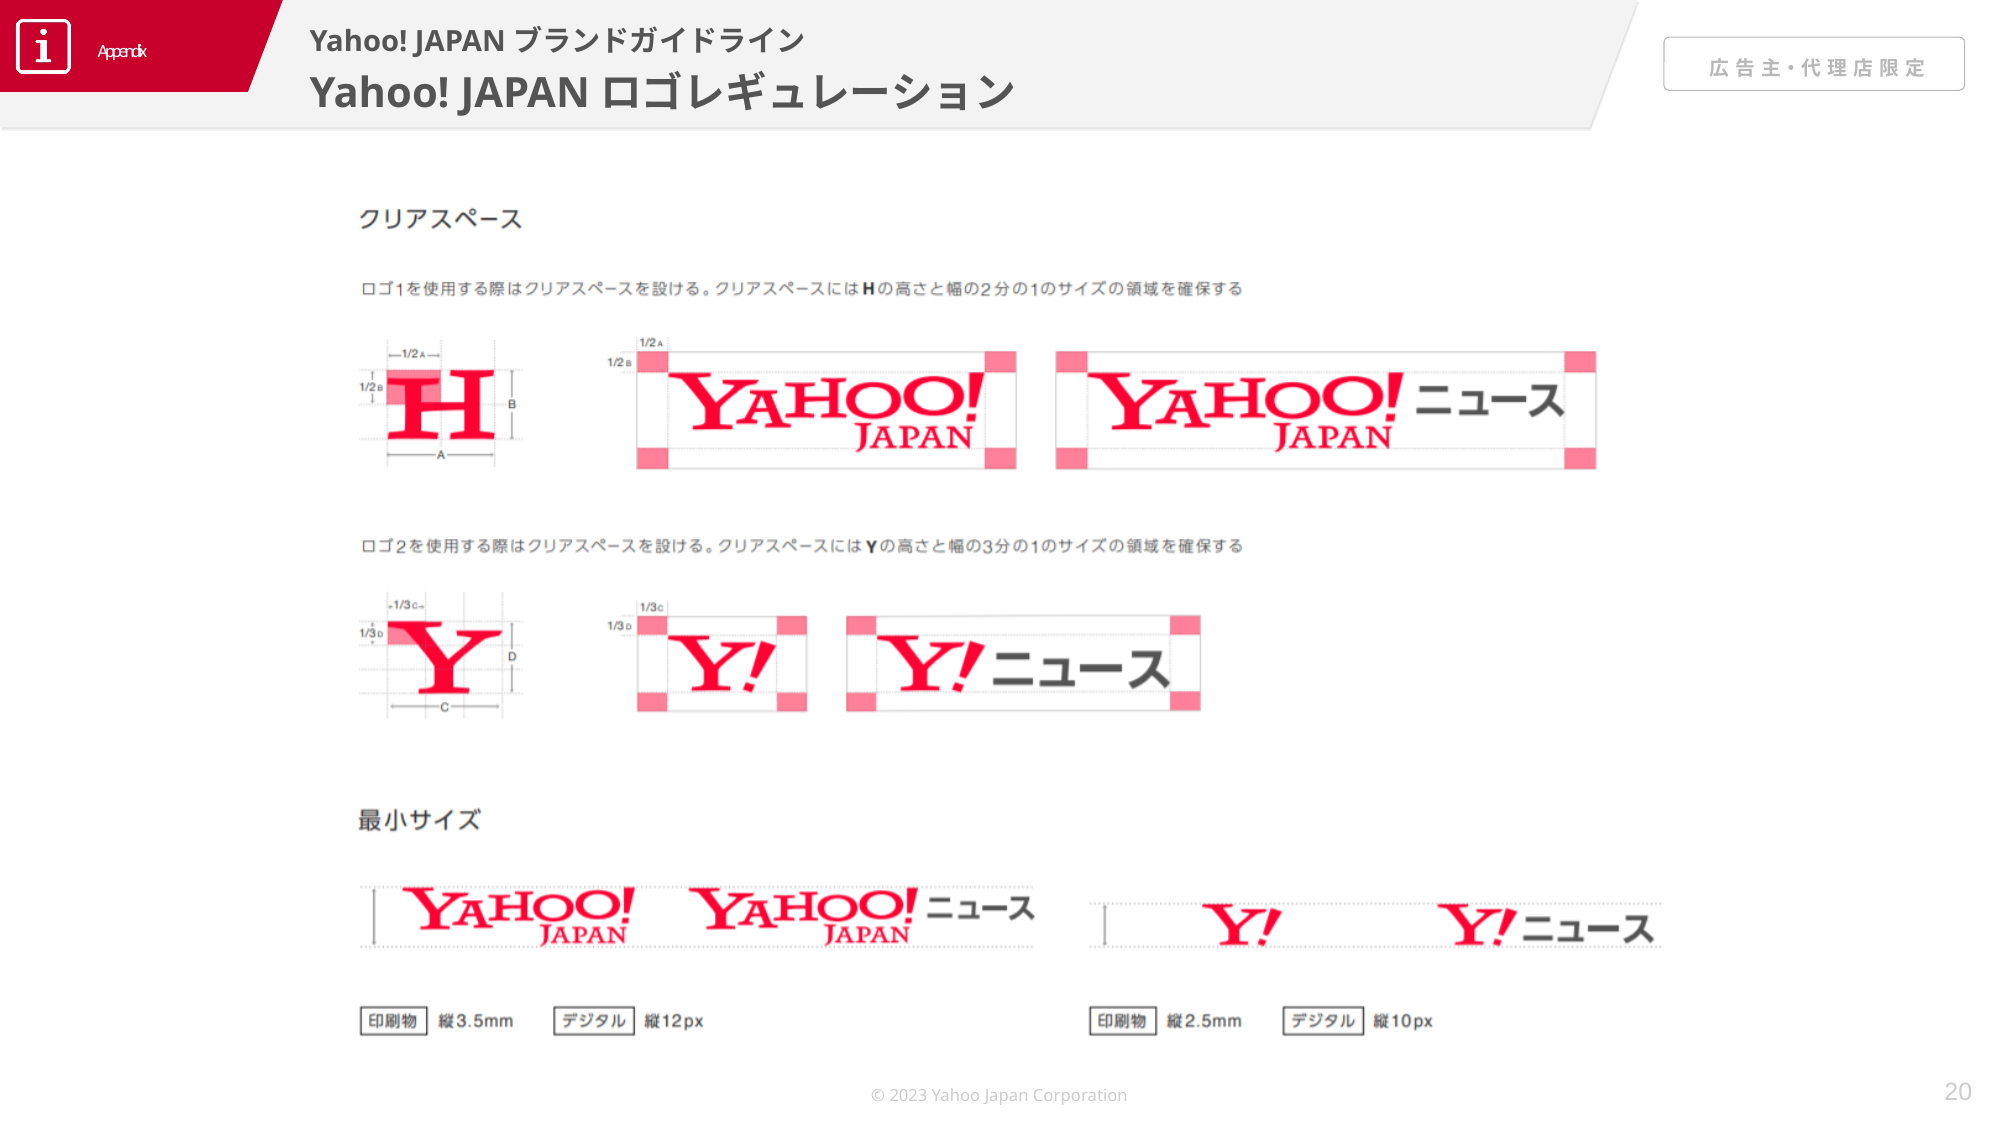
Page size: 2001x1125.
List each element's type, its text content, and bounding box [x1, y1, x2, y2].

picture [7, 11, 79, 78]
text_box Yahoo! JAPANブランドガイドライン Yahoo! JAPANロゴレギュレーション [309, 41, 1645, 97]
picture [335, 195, 1665, 1059]
list Appendix [97, 13, 240, 81]
